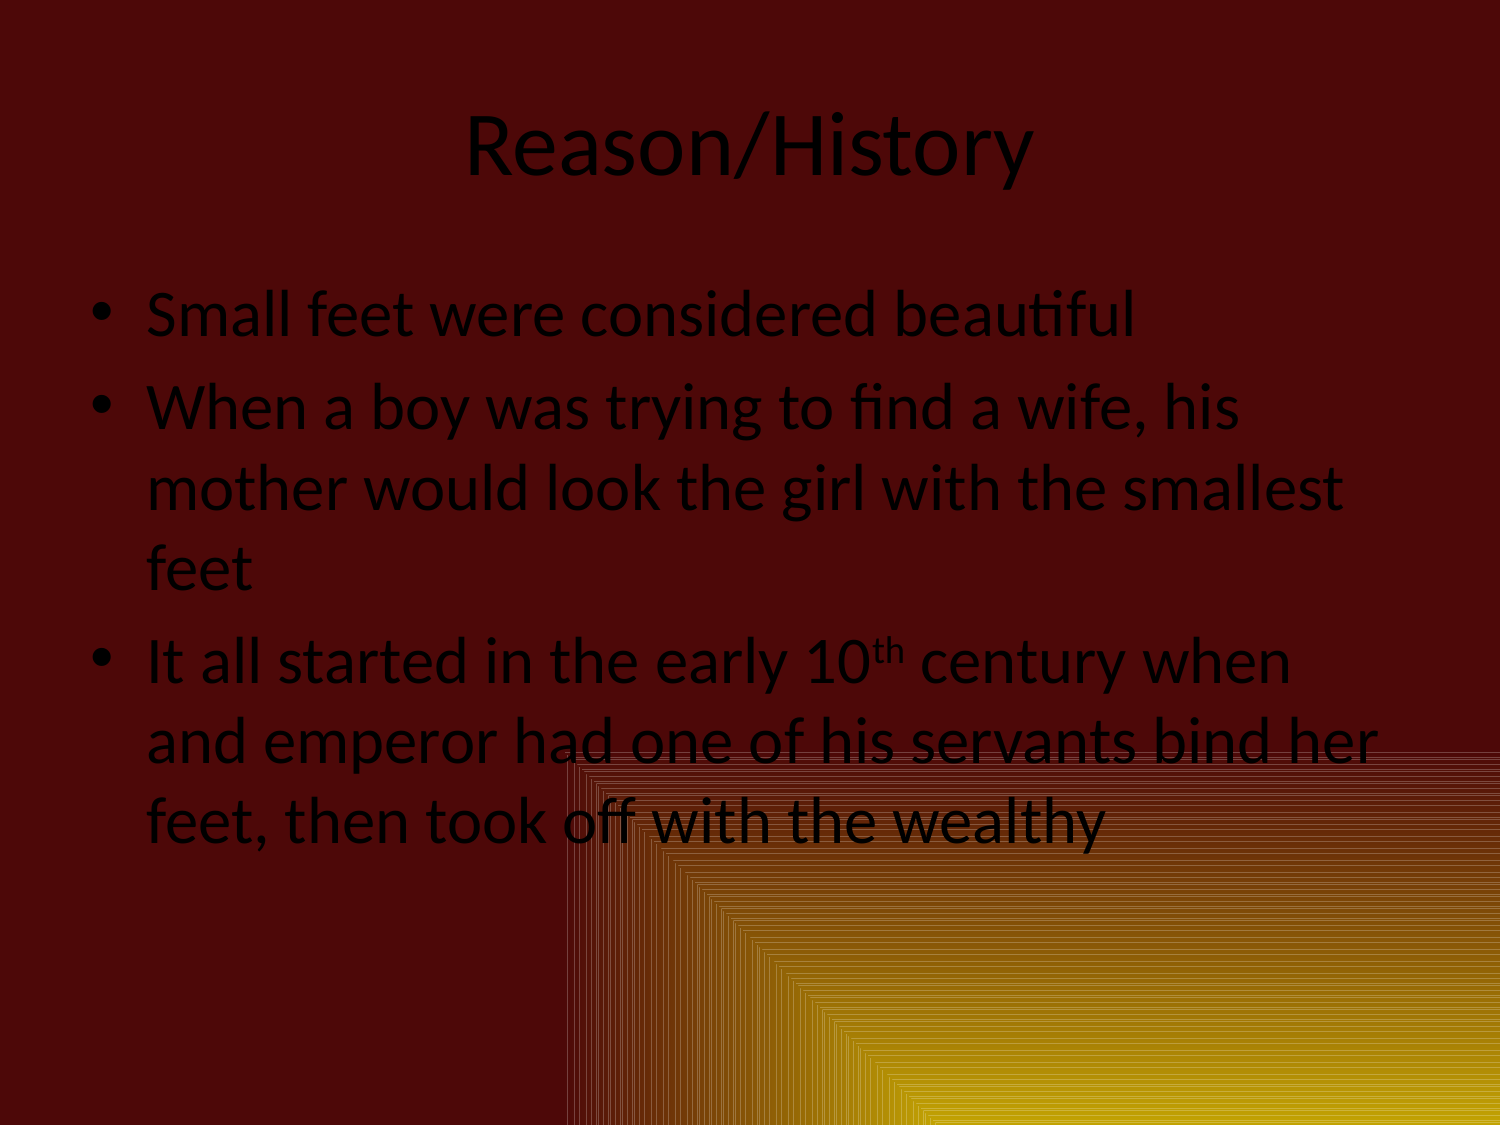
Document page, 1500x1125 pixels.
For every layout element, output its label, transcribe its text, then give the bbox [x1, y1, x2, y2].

list Small feet were considered beautiful When a boy was trying to find a wife, his mother would look the girl with the smallest feet It all started in the early 10th century when and emperor had one of his servants bind her feet, then took off with the wealthy [75, 262, 1425, 1005]
title Reason/History [75, 45, 1425, 233]
